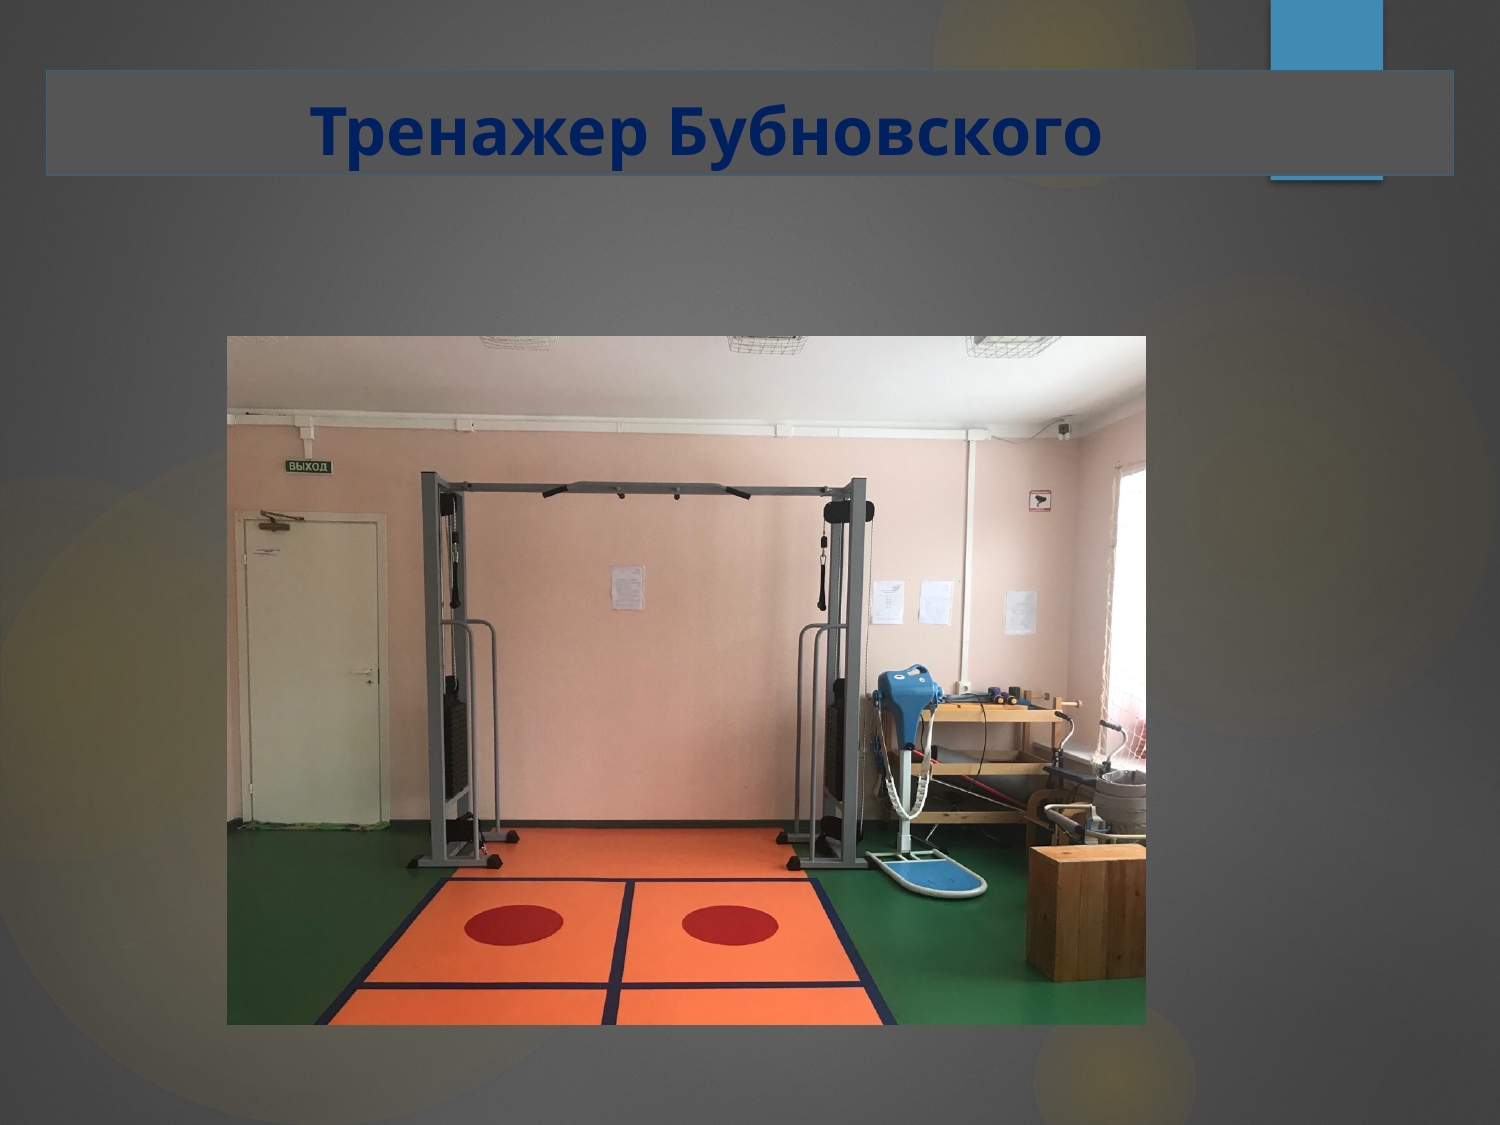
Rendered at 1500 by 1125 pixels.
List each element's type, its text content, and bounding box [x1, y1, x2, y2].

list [227, 336, 1146, 1026]
text_box Тренажер Бубновского [46, 70, 1454, 176]
